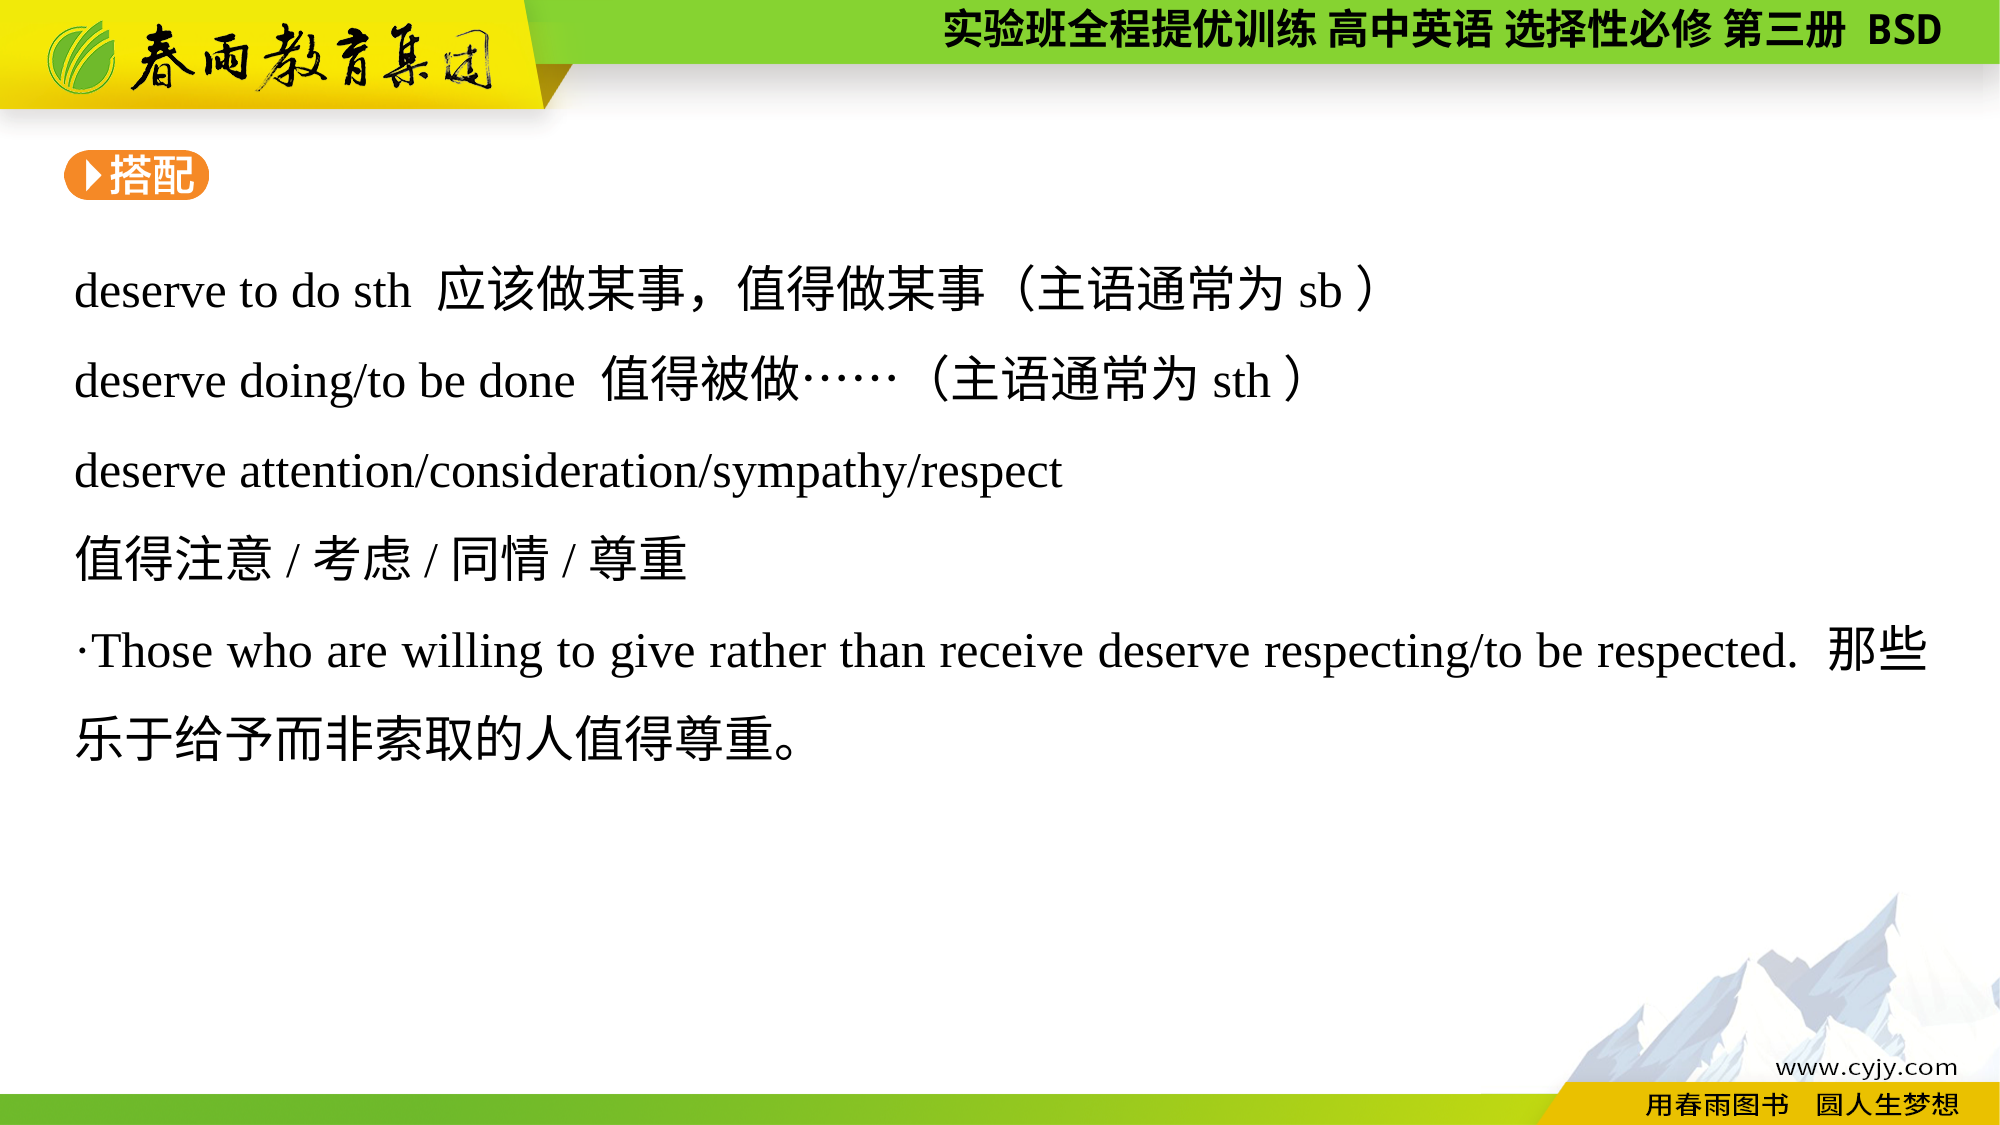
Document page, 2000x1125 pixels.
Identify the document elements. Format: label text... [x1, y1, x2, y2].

list deserve to do sth 应该做某事，值得做某事（主语通常为sb） deserve doing/to be done 值得被做……（主语通常为sth） deserve attention/consideration/sympathy/respect 值得注意/考虑/同情/尊重 ·Those who are willing to give rather than receive deserve respecting/to be respected. 那些乐于给予而非索取的人值得尊重。 [59, 220, 1944, 781]
picture [0, 0, 2000, 1125]
